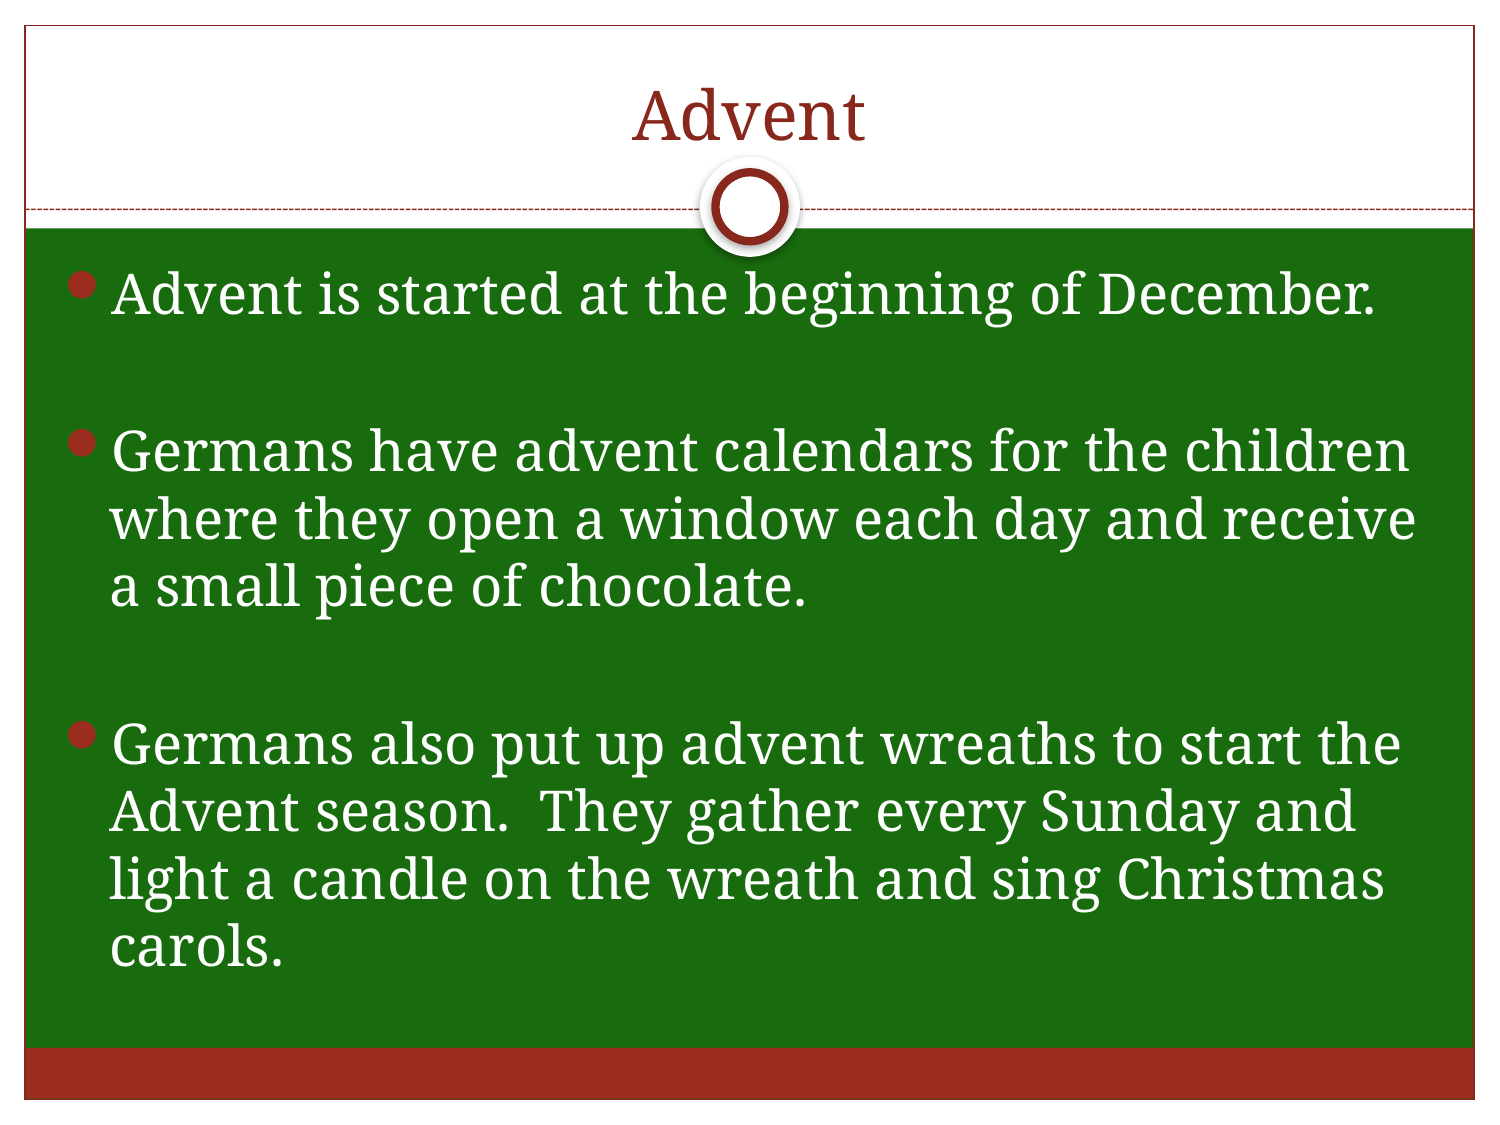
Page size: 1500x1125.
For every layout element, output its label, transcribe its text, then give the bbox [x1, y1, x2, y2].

title Advent [49, 37, 1450, 162]
list Advent is started at the beginning of December. Germans have advent calendars for the children where they open a window each day and receive a small piece of chocolate. Germans also put up advent wreaths to start the Advent season. They gather every Sunday and light a candle on the wreath and sing Christmas carols. [49, 250, 1445, 1001]
